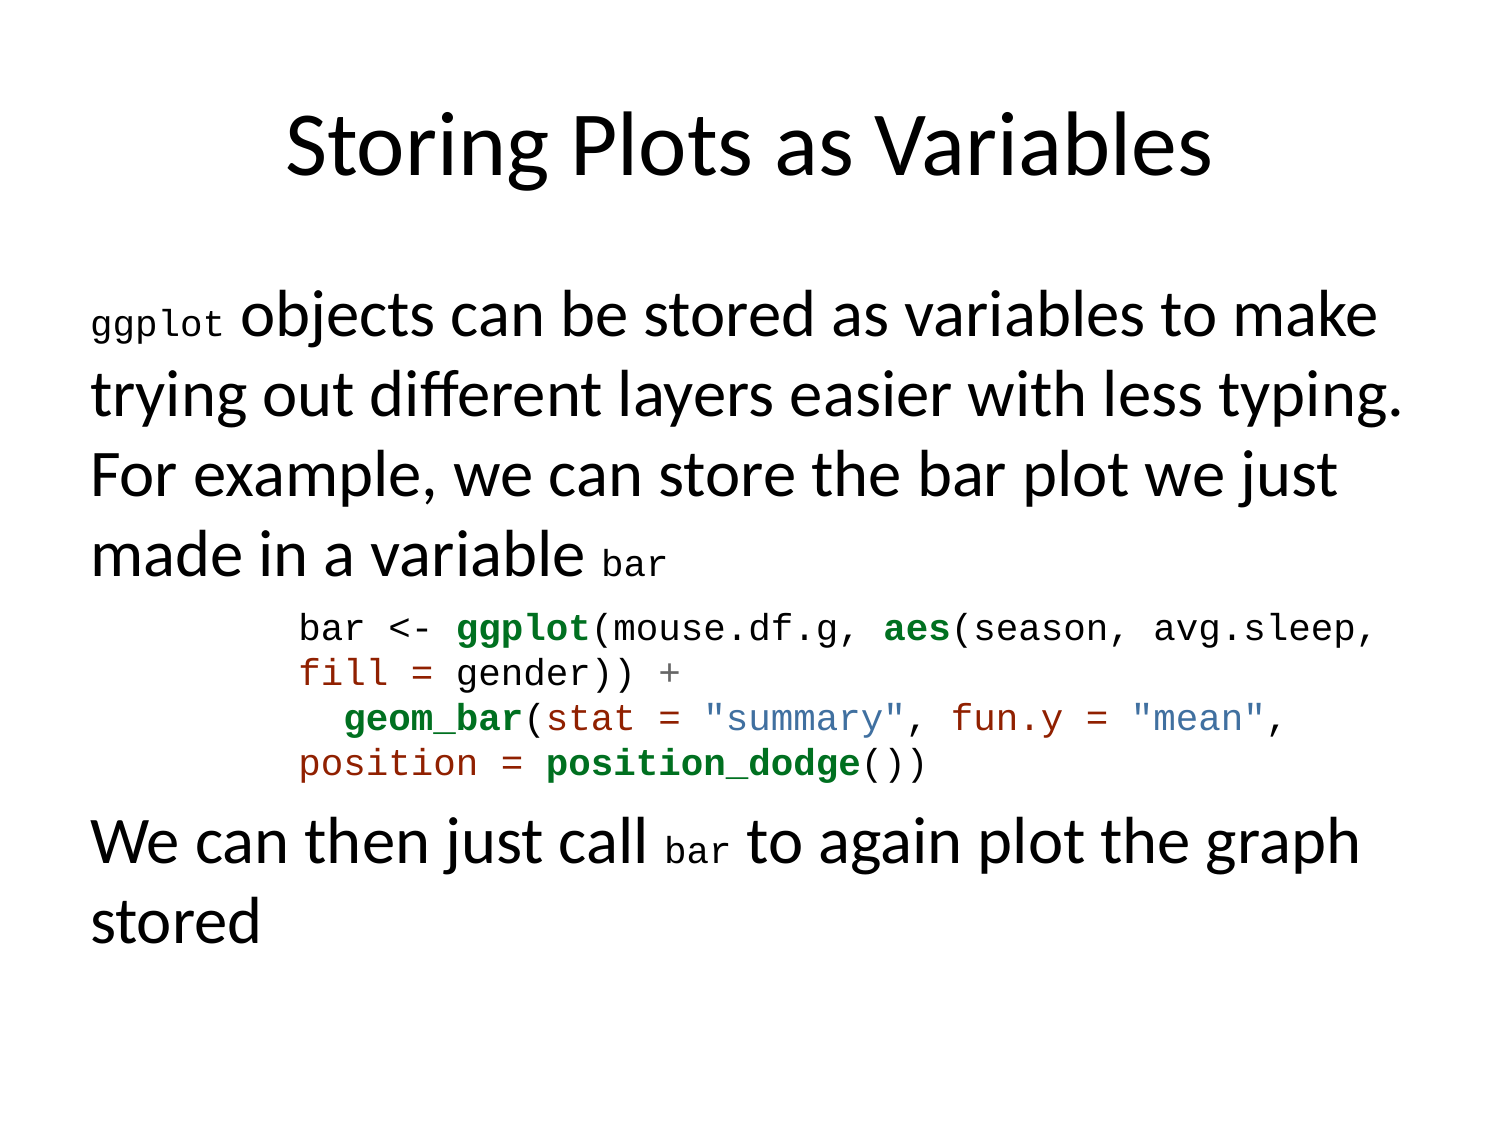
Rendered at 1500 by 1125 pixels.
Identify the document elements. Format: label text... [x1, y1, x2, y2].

title Storing Plots as Variables [75, 45, 1425, 233]
list ggplot objects can be stored as variables to make trying out different layers easier with less typing. For example, we can store the bar plot we just made in a variable bar bar <- ggplot(mouse.df.g, aes(season, avg.sleep, fill = gender)) + geom_bar(stat = "summary", fun.y = "mean", position = position_dodge()) We can then just call bar to again plot the graph stored [75, 262, 1425, 1005]
